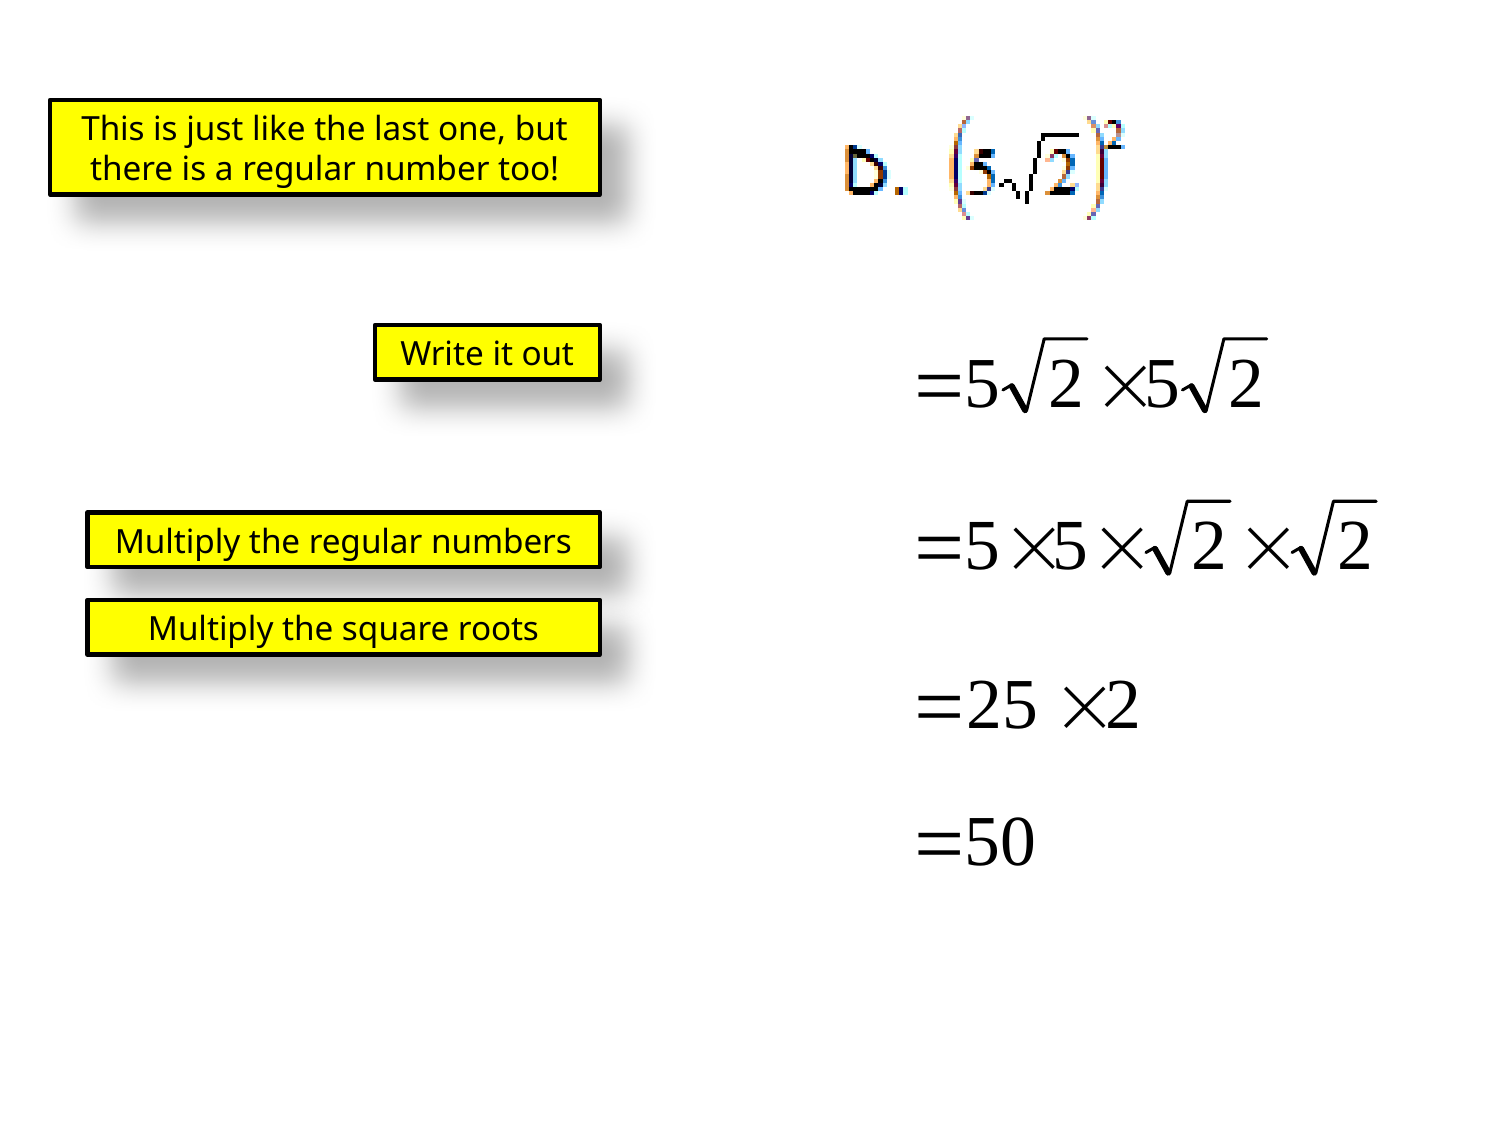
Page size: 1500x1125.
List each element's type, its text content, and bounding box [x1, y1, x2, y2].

text_box Multiply the square roots [87, 599, 600, 655]
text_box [899, 662, 1047, 747]
picture [812, 37, 1213, 317]
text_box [899, 323, 1282, 426]
text_box This is just like the last one, but there is a regular number too! [50, 99, 600, 195]
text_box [899, 799, 1050, 884]
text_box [899, 485, 1390, 588]
text_box Write it out [374, 324, 600, 380]
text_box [1049, 662, 1152, 741]
text_box Multiply the regular numbers [87, 512, 600, 568]
